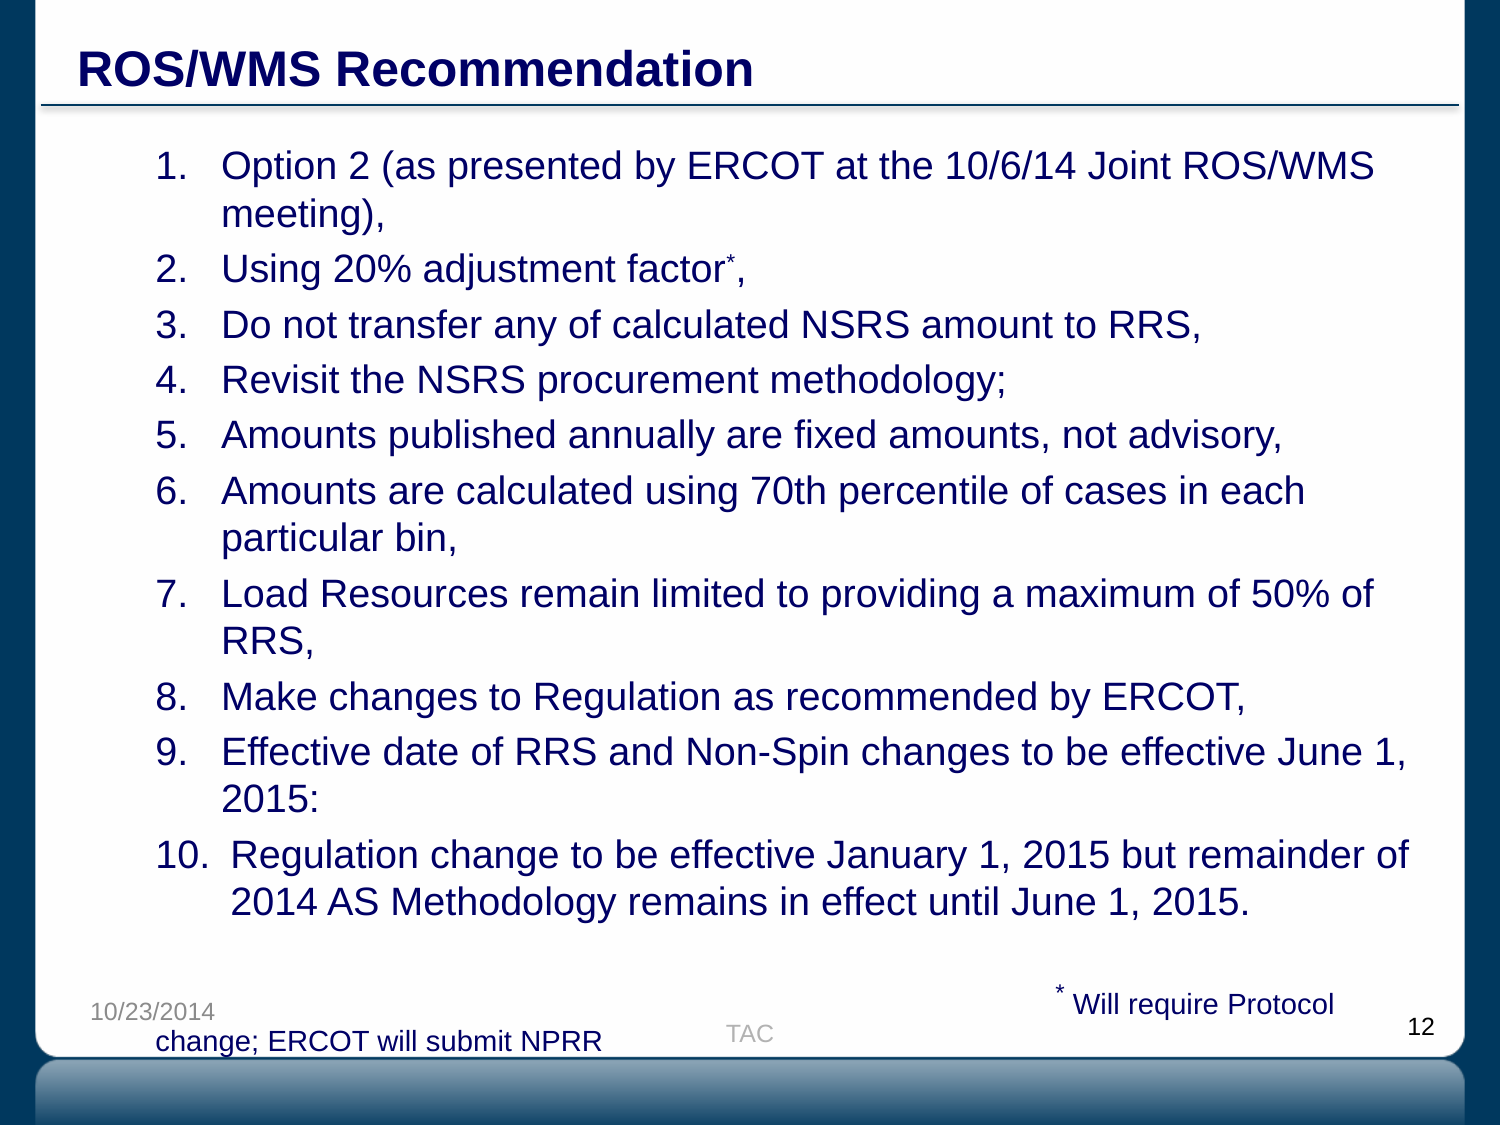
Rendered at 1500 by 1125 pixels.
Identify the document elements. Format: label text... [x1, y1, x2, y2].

list 1. Option 2 (as presented by ERCOT at the 10/6/14 Joint ROS/WMS meeting), 2. Using 20% adjustment factor*, 3. Do not transfer any of calculated NSRS amount to RRS, 4. Revisit the NSRS procurement methodology; 5. Amounts published annually are fixed amounts, not advisory, 6. Amounts are calculated using 70th percentile of cases in each particular bin, 7. Load Resources remain limited to providing a maximum of 50% of RRS, 8. Make changes to Regulation as recommended by ERCOT, 9. Effective date of RRS and Non-Spin changes to be effective June 1, 2015: Regulation change to be effective January 1, 2015 but remainder of 2014 AS Methodology remains in effect until June 1, 2015. * Will require Protocol change; ERCOT will submit NPRR [75, 132, 1438, 1000]
title ROS/WMS Recommendation [62, 29, 1450, 106]
picture [35, 0, 1465, 1125]
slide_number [75, 980, 425, 1041]
footer TAC [512, 1016, 988, 1049]
